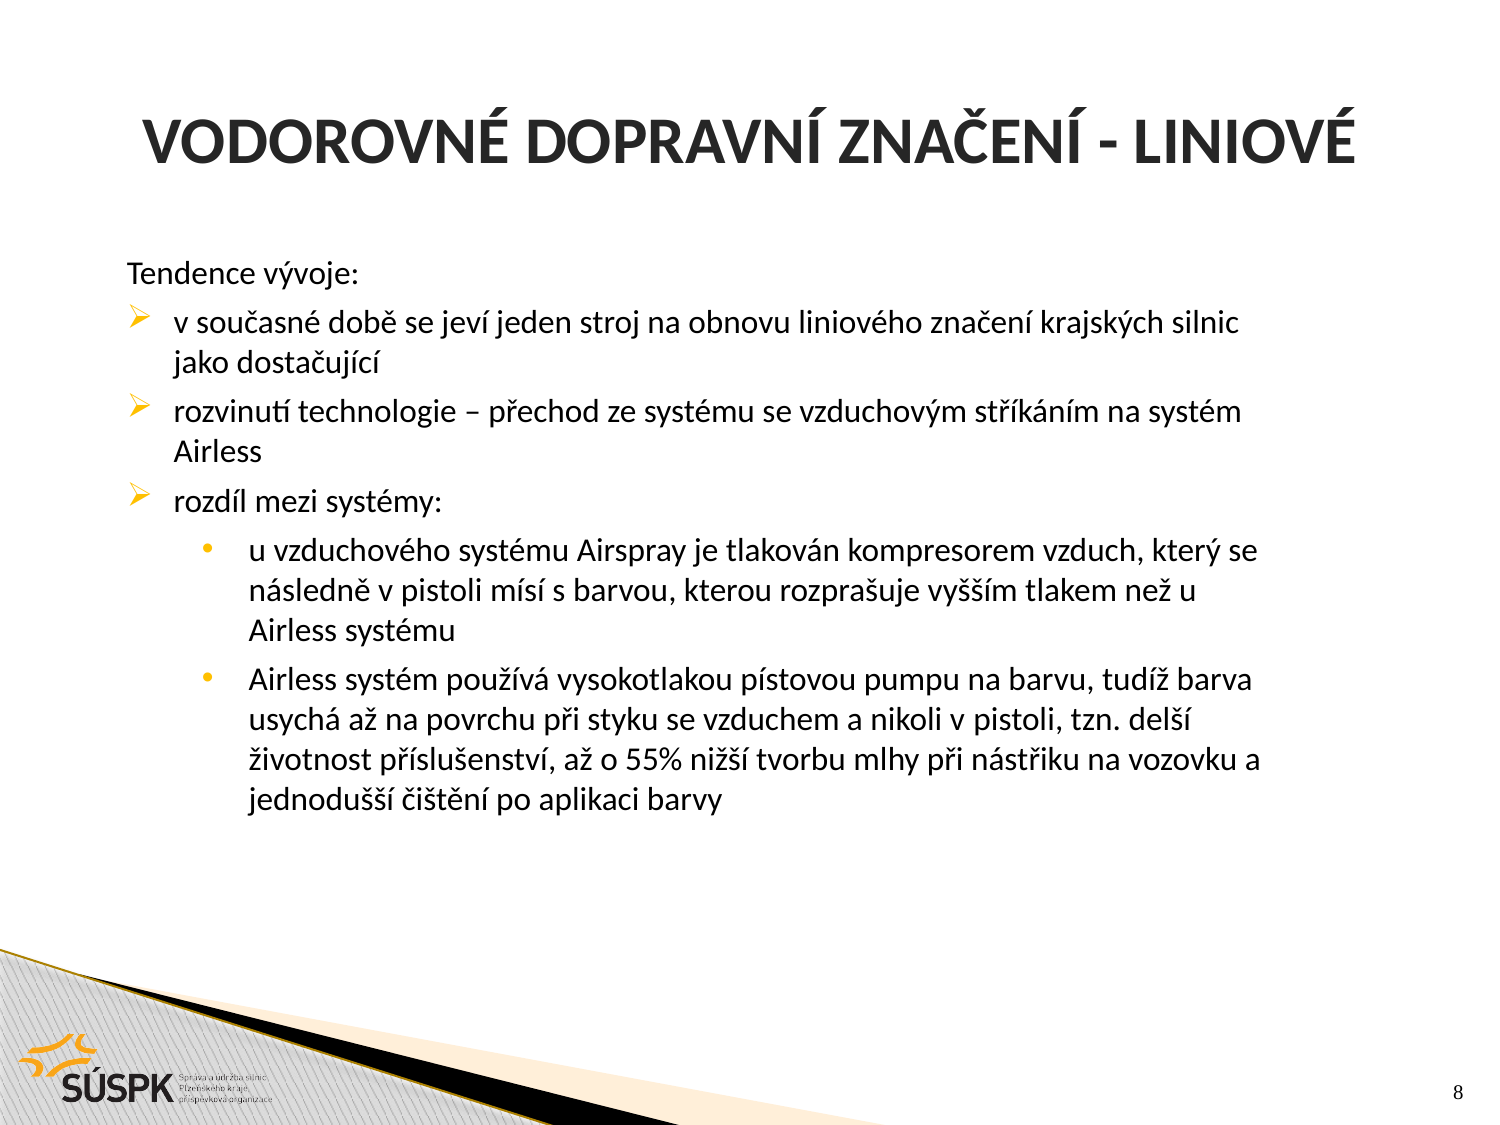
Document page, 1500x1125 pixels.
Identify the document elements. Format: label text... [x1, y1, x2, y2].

slide_number 8 [1418, 1051, 1479, 1112]
title VODOROVNÉ DOPRAVNÍ ZNAČENÍ - LINIOVÉ [75, 42, 1426, 231]
text_box Tendence vývoje: v současné době se jeví jeden stroj na obnovu liniového značení krajských silnic jako dostačující rozvinutí technologie – přechod ze systému se vzduchovým stříkáním na systém Airless rozdíl mezi systémy: u vzduchového systému Airspray je tlakován kompresorem vzduch, který se následně v pistoli mísí s barvou, kterou rozprašuje vyšším tlakem než u Airless systému Airless systém používá vysokotlakou pístovou pumpu na barvu, tudíž barva usychá až na povrchu při styku se vzduchem a nikoli v pistoli, tzn. delší životnost příslušenství, až o 55% nižší tvorbu mlhy při nástřiku na vozovku a jednodušší čištění po aplikaci barvy [112, 243, 1294, 825]
picture [17, 1034, 272, 1104]
